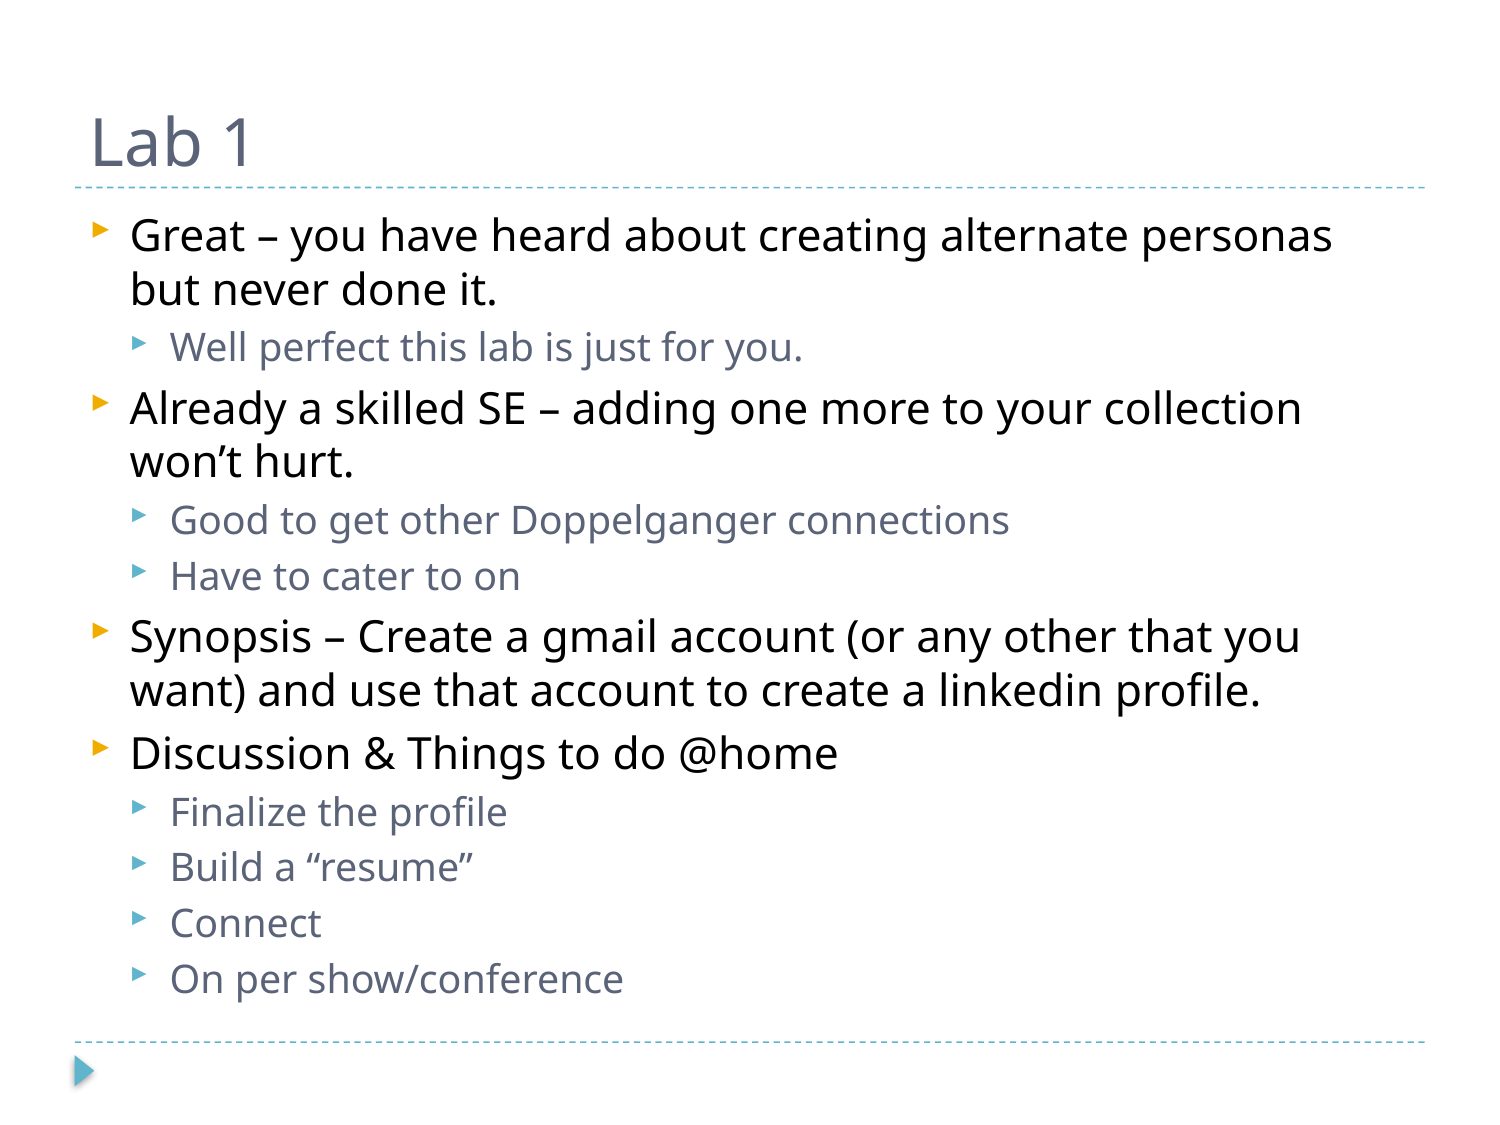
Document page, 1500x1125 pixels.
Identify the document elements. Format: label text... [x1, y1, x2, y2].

list Great – you have heard about creating alternate personas but never done it. Well perfect this lab is just for you. Already a skilled SE – adding one more to your collection won’t hurt. Good to get other Doppelganger connections Have to cater to on Synopsis – Create a gmail account (or any other that you want) and use that account to create a linkedin profile. Discussion & Things to do @home Finalize the profile Build a “resume” Connect On per show/conference [75, 200, 1425, 1010]
title Lab 1 [75, 24, 1425, 188]
